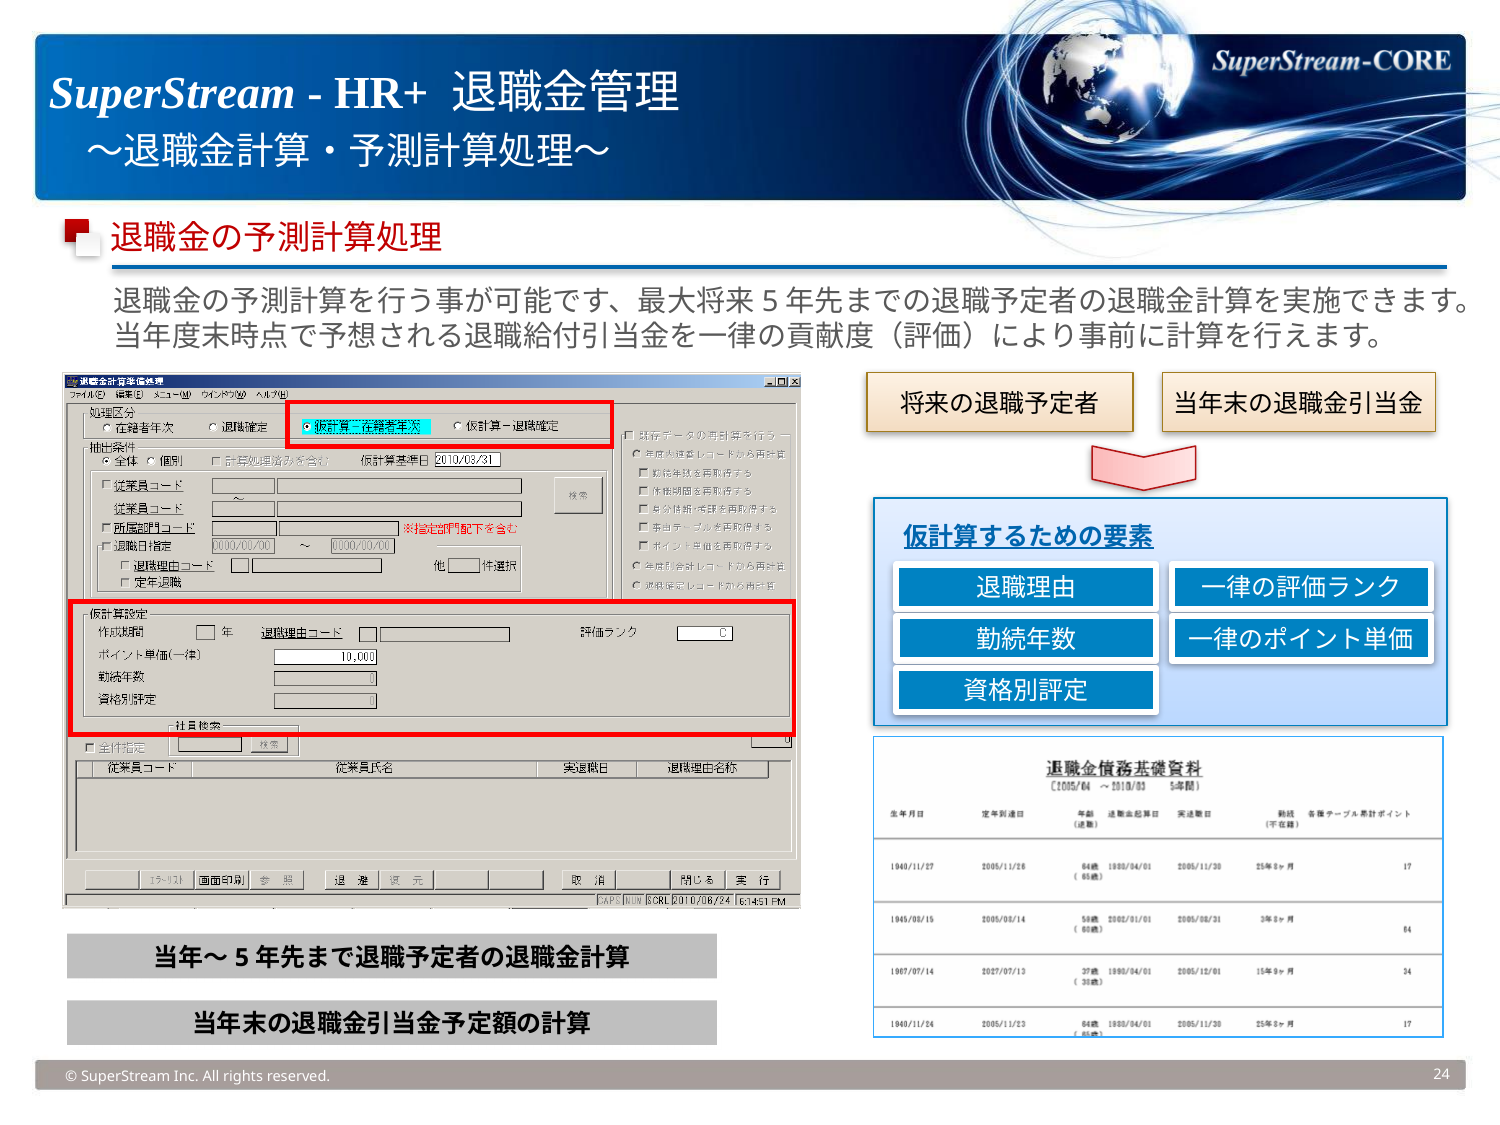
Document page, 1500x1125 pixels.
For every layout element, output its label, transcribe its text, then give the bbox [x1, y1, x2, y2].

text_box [64, 219, 101, 256]
text_box 退職金の予測計算処理 [96, 209, 1235, 264]
text_box 勤続年数 [893, 613, 1159, 664]
text_box [873, 497, 1448, 726]
text_box 退職金の予測計算を行う事が可能です、最大将来5年先までの退職予定者の退職金計算を実施できます。 当年度末時点で予想される退職給付引当金を一律の貢献度（評価）により事前に計算を行えます。 [98, 274, 1500, 378]
footer © SuperStream Inc. All rights reserved. [50, 1059, 423, 1094]
picture [0, 0, 1500, 1125]
text_box 仮計算するための要素 [889, 512, 1207, 558]
text_box 当年末の退職金引当金 [1162, 372, 1436, 432]
text_box 資格別評定 [893, 665, 1159, 715]
text_box SuperStream - HR+ 退職金管理 ～退職金計算・予測計算処理～ [34, 34, 1166, 202]
text_box 退職理由 [893, 561, 1159, 612]
text_box 当年末の退職金引当金予定額の計算 [67, 1000, 717, 1045]
text_box 一律のポイント単価 [1169, 613, 1434, 664]
text_box [1091, 445, 1197, 492]
text_box 一律の評価ランク [1169, 561, 1434, 612]
text_box 当年～5年先まで退職予定者の退職金計算 [67, 933, 717, 979]
text_box 将来の退職予定者 [866, 372, 1134, 432]
slide_number 24 [1331, 1060, 1450, 1090]
